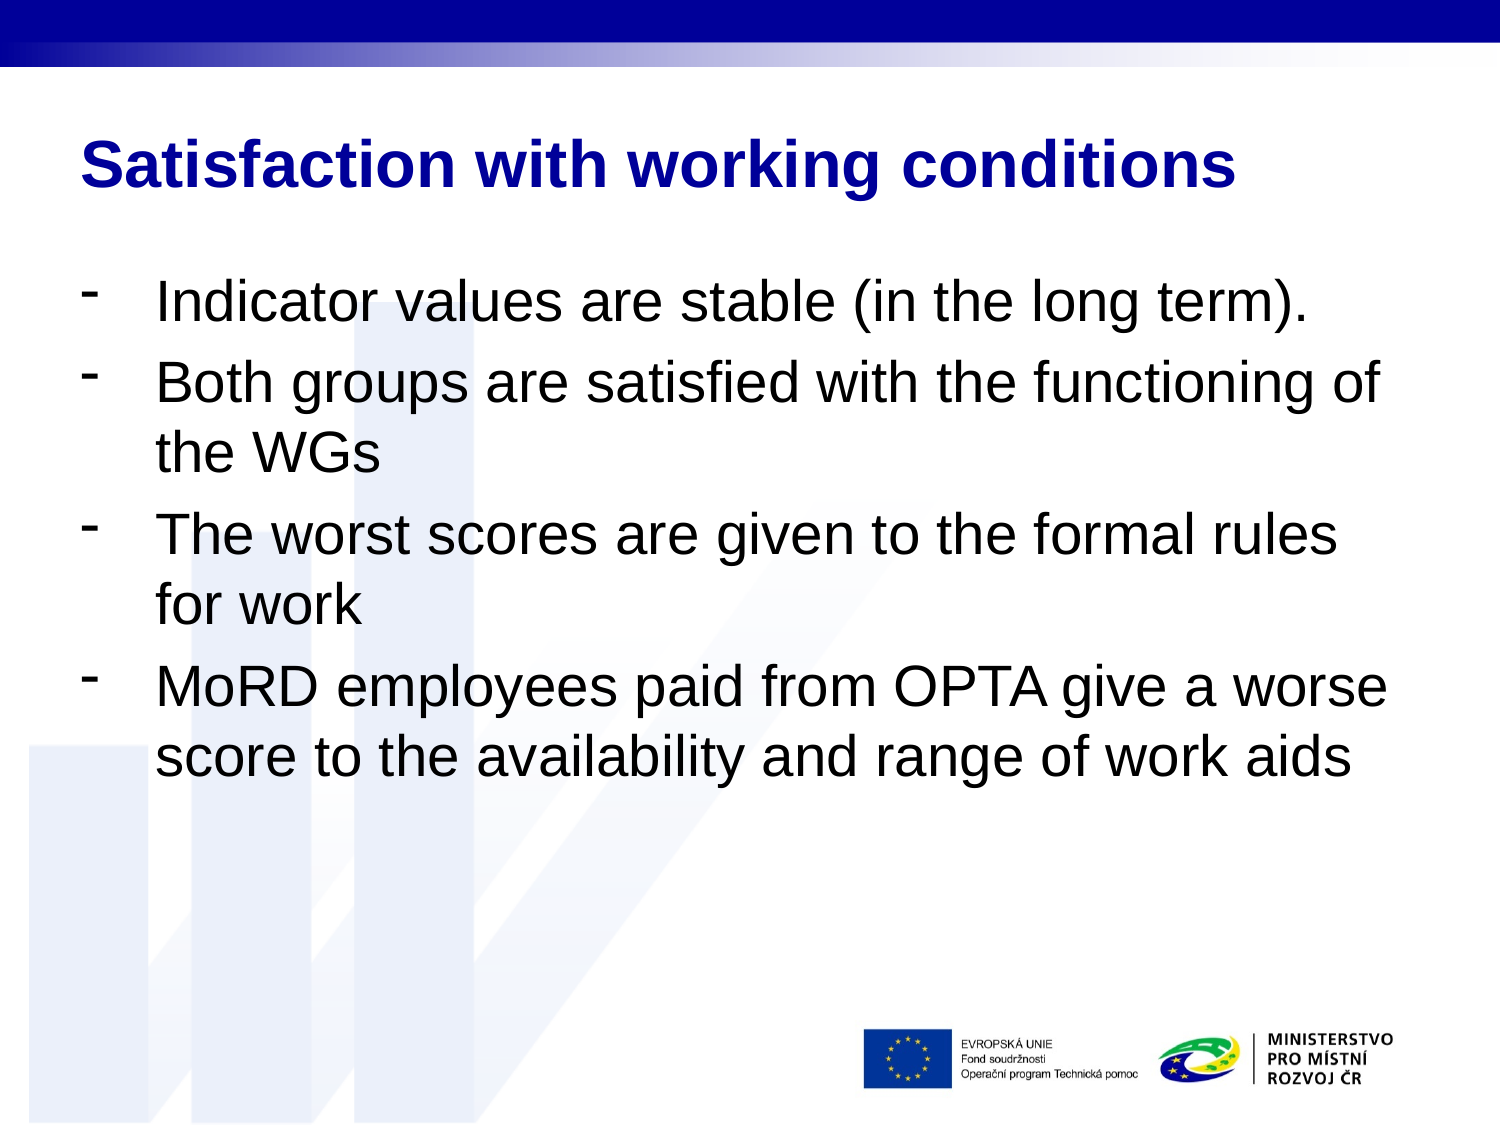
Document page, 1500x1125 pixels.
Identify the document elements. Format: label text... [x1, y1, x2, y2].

list Indicator values are stable (in the long term). Both groups are satisfied with the functioning of the WGs The worst scores are given to the formal rules for work MoRD employees paid from OPTA give a worse score to the availability and range of work aids [64, 255, 1425, 1012]
picture [29, 302, 1412, 1125]
title Satisfaction with working conditions [64, 113, 1425, 197]
